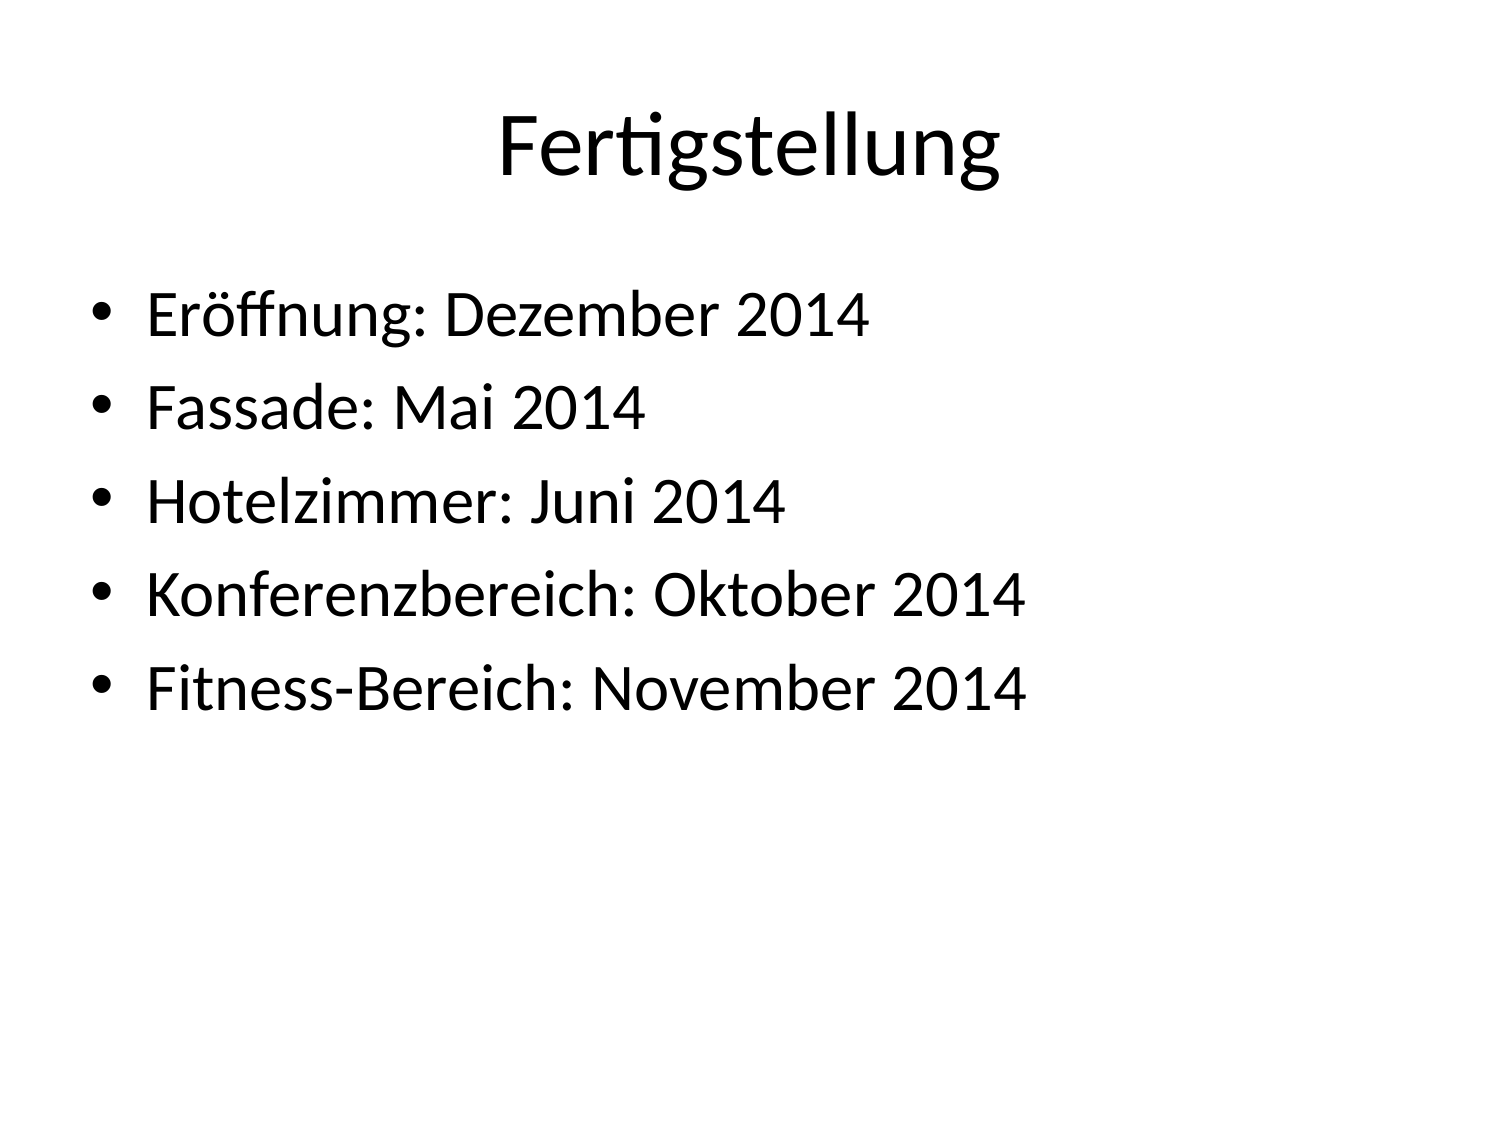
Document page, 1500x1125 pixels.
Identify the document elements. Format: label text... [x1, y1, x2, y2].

list Eröffnung: Dezember 2014 Fassade: Mai 2014 Hotelzimmer: Juni 2014 Konferenzbereich: Oktober 2014 Fitness-Bereich: November 2014 [75, 262, 1425, 1005]
title Fertigstellung [75, 45, 1425, 233]
